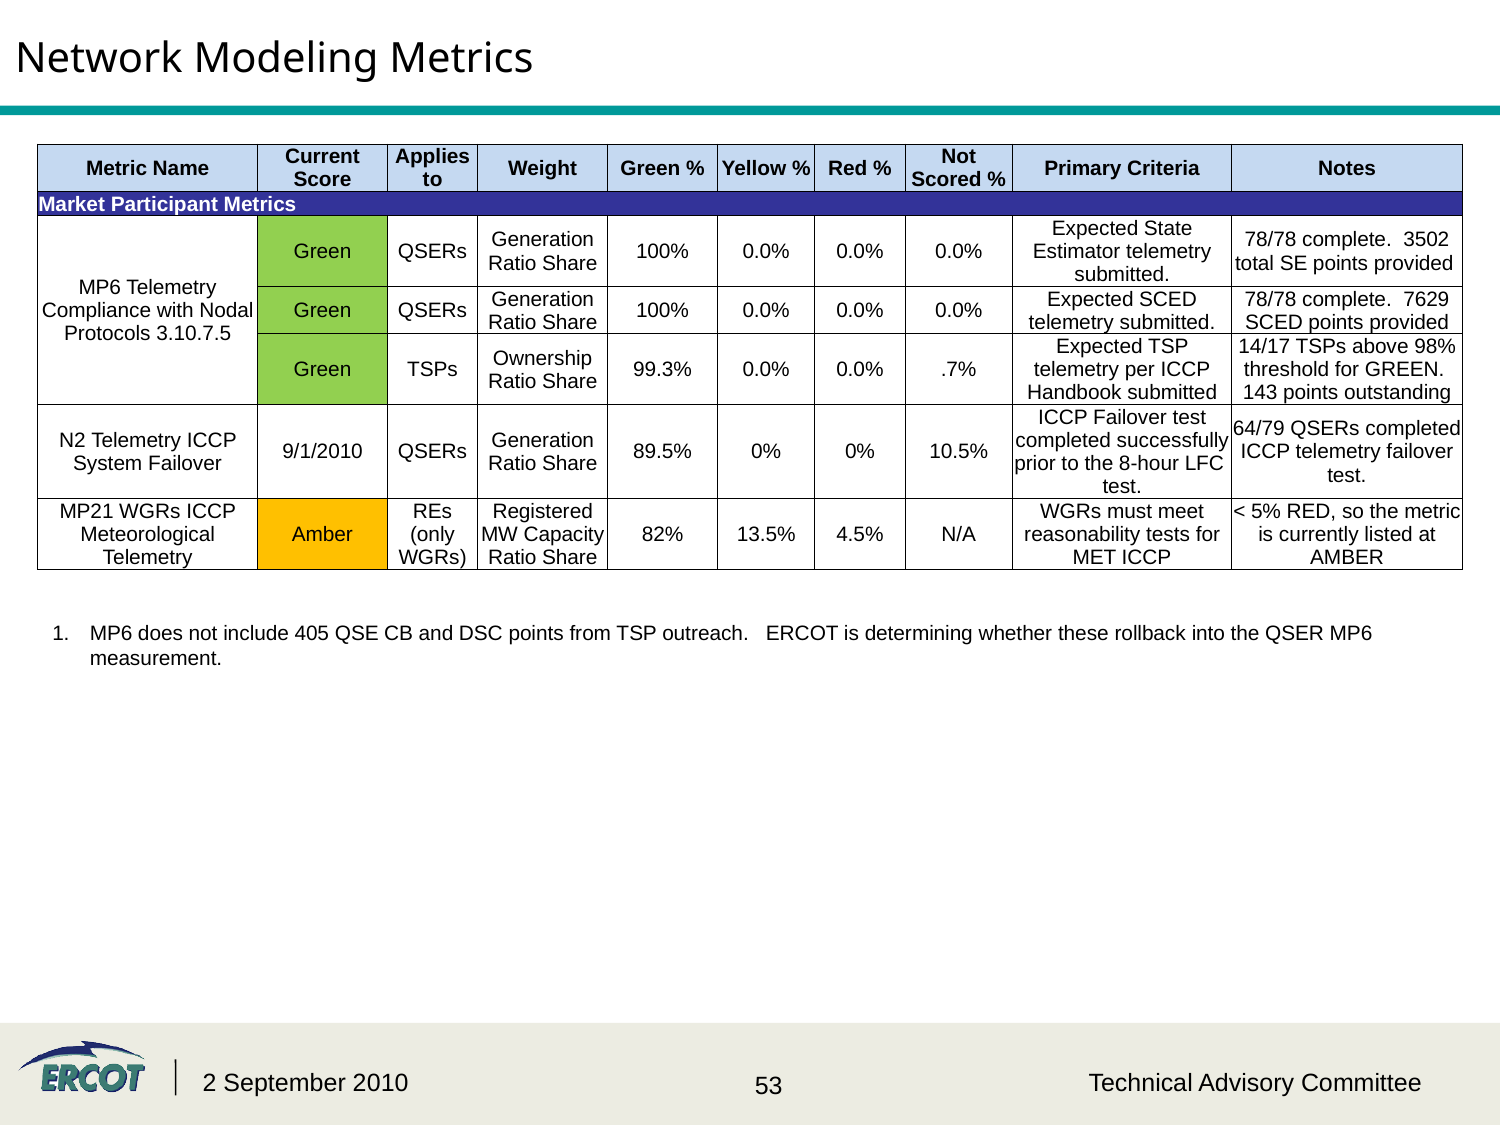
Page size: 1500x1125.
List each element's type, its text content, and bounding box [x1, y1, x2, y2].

table_cell 82% [608, 499, 717, 569]
table_header Metric Name [38, 145, 257, 191]
table_cell 0.0% [718, 216, 814, 286]
table_header Weight [478, 145, 607, 191]
table_cell 100% [608, 216, 717, 286]
table_cell 14/17 TSPs above 98% threshold for GREEN. 143 points outstanding [1232, 334, 1462, 404]
table_cell REs (only WGRs) [388, 499, 477, 569]
table_cell Expected State Estimator telemetry submitted. [1013, 216, 1231, 286]
table_cell Generation Ratio Share [478, 287, 607, 333]
table_cell < 5% RED, so the metric is currently listed at AMBER [1232, 499, 1462, 569]
table_cell 0.0% [906, 216, 1012, 286]
table_cell Market Participant Metrics [38, 192, 1462, 215]
table_cell Expected SCED telemetry submitted. [1013, 287, 1231, 333]
table_cell 0% [815, 405, 905, 498]
table_cell 0.0% [815, 334, 905, 404]
picture [10, 1031, 151, 1111]
table_header Applies to [388, 145, 477, 191]
table_cell QSERs [388, 216, 477, 286]
table_cell ICCP Failover test completed successfully prior to the 8-hour LFC test. [1013, 405, 1231, 498]
table_cell Generation Ratio Share [478, 405, 607, 498]
table_cell 0.0% [815, 216, 905, 286]
table_header Notes [1232, 145, 1462, 191]
table_cell Green [258, 216, 387, 286]
table_cell 9/1/2010 [258, 405, 387, 498]
table_cell Green [258, 287, 387, 333]
footer Technical Advisory Committee [1024, 1059, 1438, 1125]
table_cell 0% [718, 405, 814, 498]
table_cell Amber [258, 499, 387, 569]
table_cell 4.5% [815, 499, 905, 569]
table_cell Green [258, 334, 387, 404]
table_cell Registered MW Capacity Ratio Share [478, 499, 607, 569]
table_cell 64/79 QSERs completed ICCP telemetry failover test. [1232, 405, 1462, 498]
table_cell 89.5% [608, 405, 717, 498]
table_header Red % [815, 145, 905, 191]
table_header Primary Criteria [1013, 145, 1231, 191]
table_cell TSPs [388, 334, 477, 404]
table_cell 99.3% [608, 334, 717, 404]
table_cell N/A [906, 499, 1012, 569]
text_box MP6 does not include 405 QSE CB and DSC points from TSP outreach. ERCOT is determining whether these rollback into the QSER MP6 measurement. [37, 612, 1463, 678]
table_cell 100% [608, 287, 717, 333]
table_cell 78/78 complete. 3502 total SE points provided [1232, 216, 1462, 286]
title Network Modeling Metrics [0, 0, 1500, 113]
table_cell MP21 WGRs ICCP Meteorological Telemetry [38, 499, 257, 569]
table_cell QSERs [388, 287, 477, 333]
table_cell 0.0% [815, 287, 905, 333]
table_cell QSERs [388, 405, 477, 498]
table_cell 13.5% [718, 499, 814, 569]
table_cell N2 Telemetry ICCP System Failover [38, 405, 257, 498]
table_cell Expected TSP telemetry per ICCP Handbook submitted [1013, 334, 1231, 404]
table_header Yellow % [718, 145, 814, 191]
table_cell 0.0% [906, 287, 1012, 333]
table_cell 78/78 complete. 7629 SCED points provided [1232, 287, 1462, 333]
table_header Current Score [258, 145, 387, 191]
table_cell 0.0% [718, 334, 814, 404]
table_cell Ownership Ratio Share [478, 334, 607, 404]
table_cell .7% [906, 334, 1012, 404]
table_cell MP6 Telemetry Compliance with Nodal Protocols 3.10.7.5 [38, 216, 257, 404]
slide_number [187, 1059, 538, 1125]
table_cell 0.0% [718, 287, 814, 333]
table_header Green % [608, 145, 717, 191]
table_cell WGRs must meet reasonability tests for MET ICCP [1013, 499, 1231, 569]
table_cell Generation Ratio Share [478, 216, 607, 286]
table_cell 10.5% [906, 405, 1012, 498]
table_header Not Scored % [906, 145, 1012, 191]
